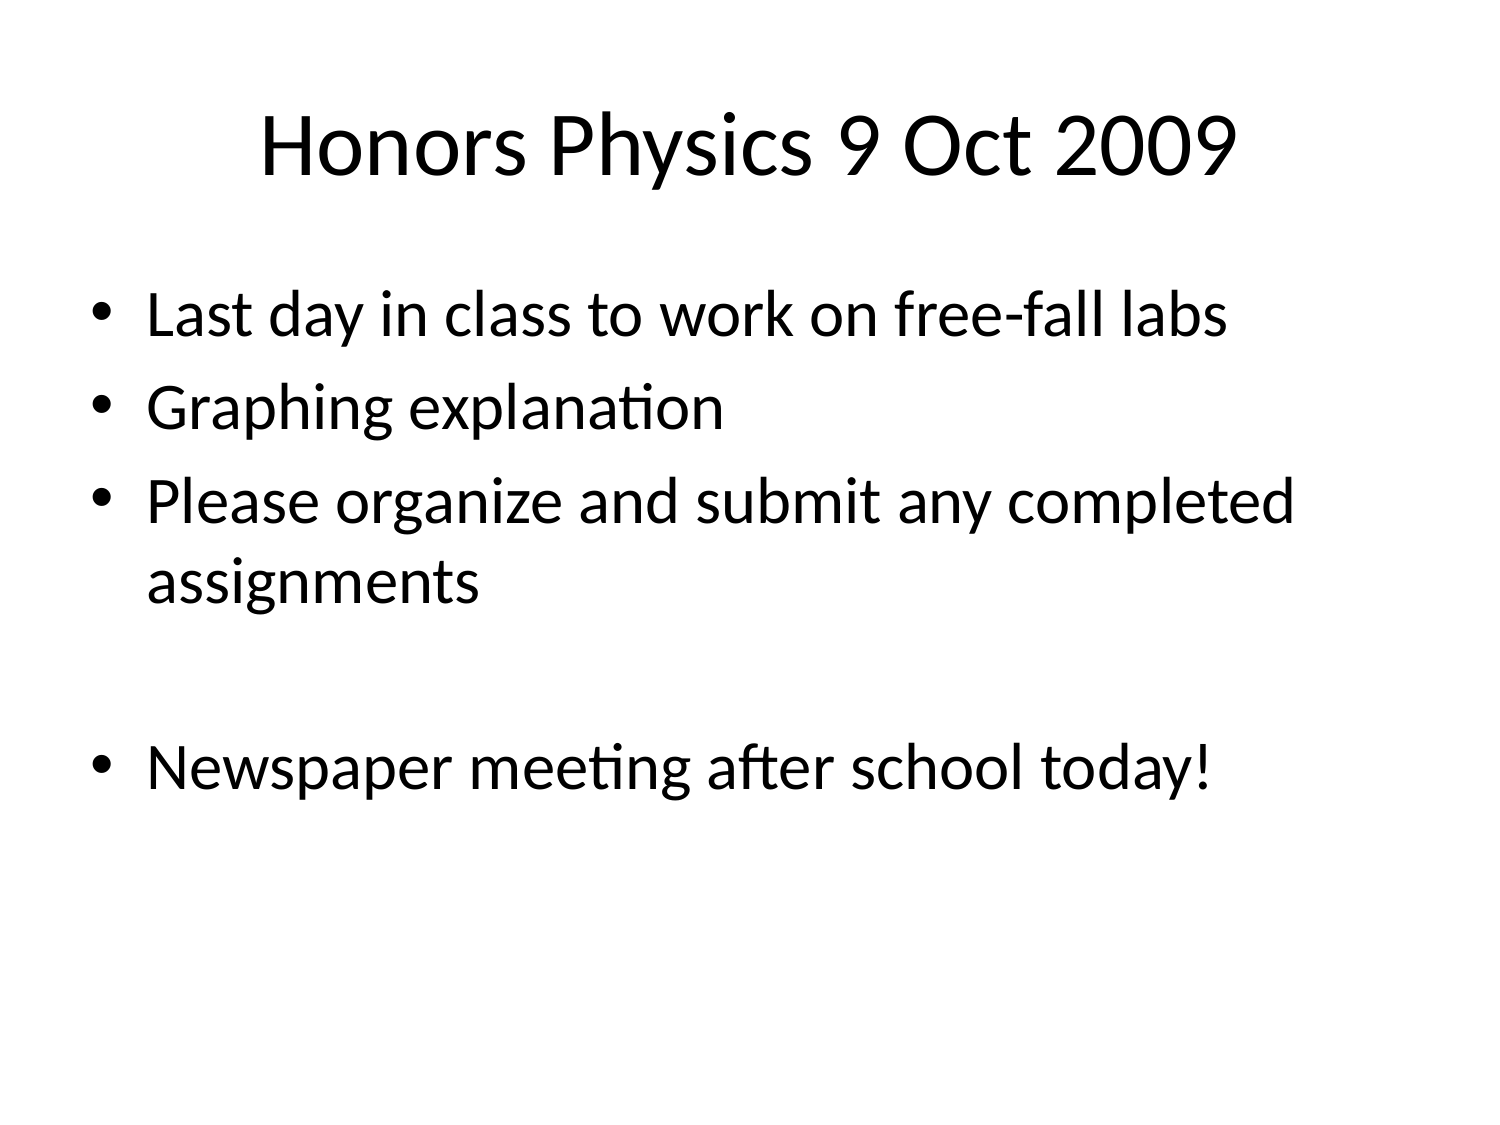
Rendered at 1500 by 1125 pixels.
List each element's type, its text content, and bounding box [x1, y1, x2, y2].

list Last day in class to work on free-fall labs Graphing explanation Please organize and submit any completed assignments Newspaper meeting after school today! [75, 262, 1425, 1005]
title Honors Physics 9 Oct 2009 [75, 45, 1425, 233]
